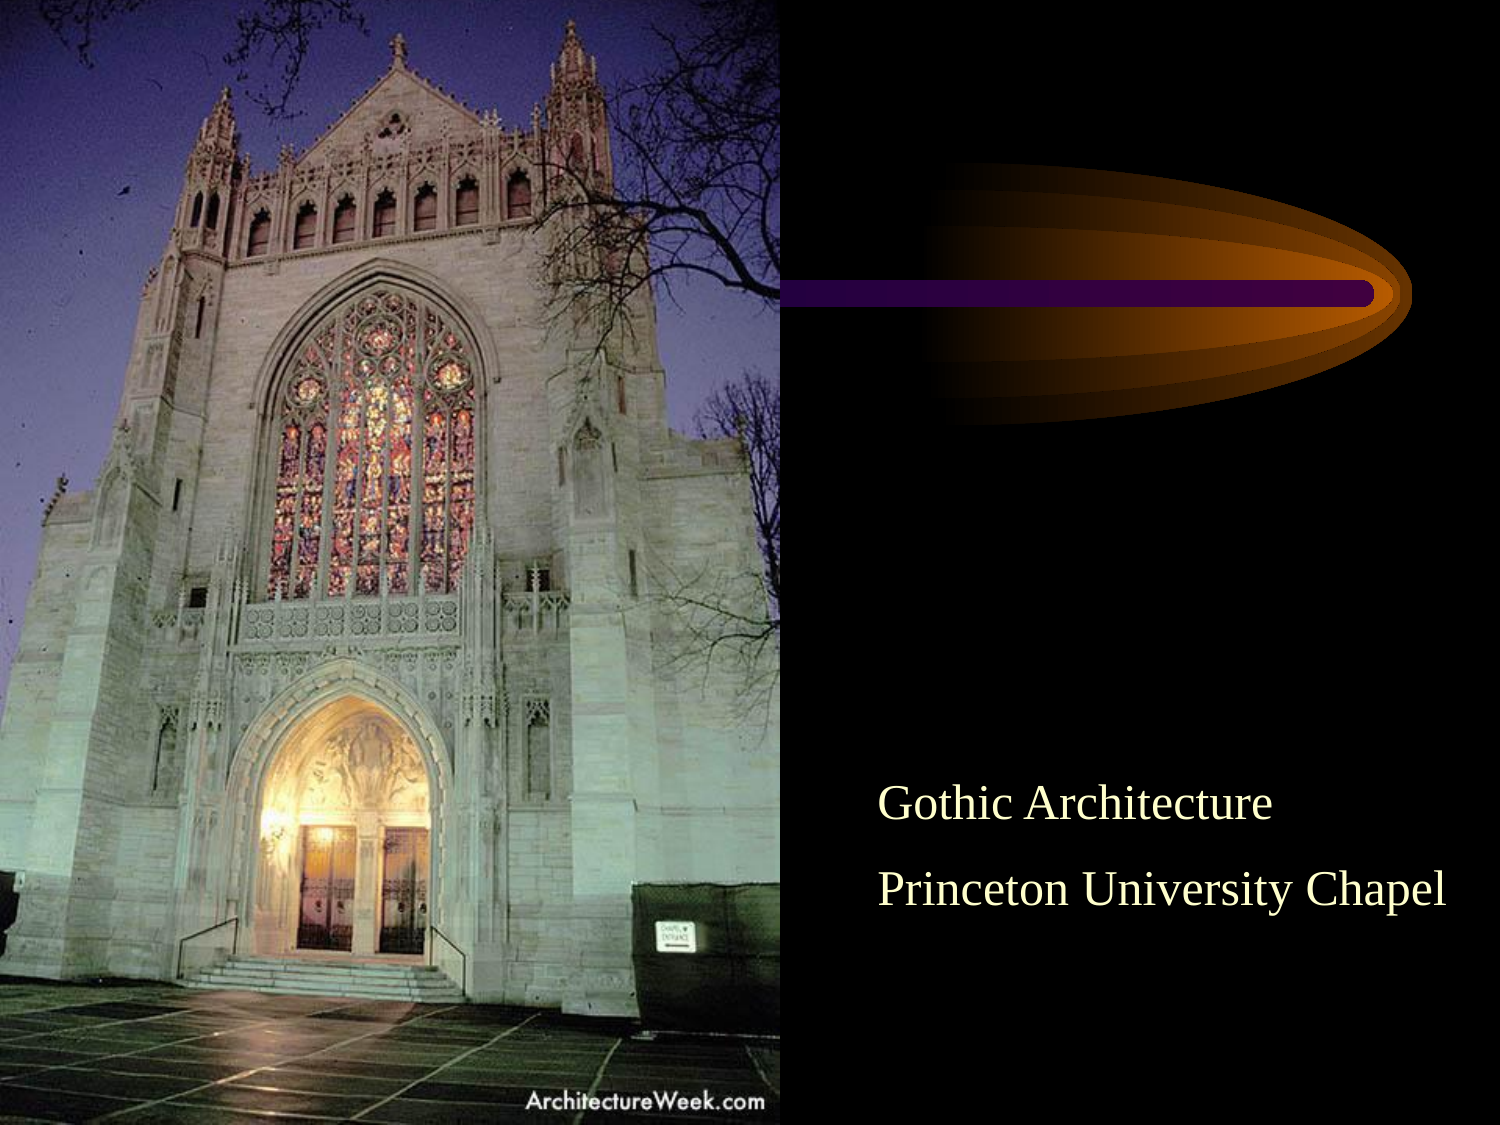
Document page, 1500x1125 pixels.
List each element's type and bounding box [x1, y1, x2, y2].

text_box [0, 0, 1463, 1125]
